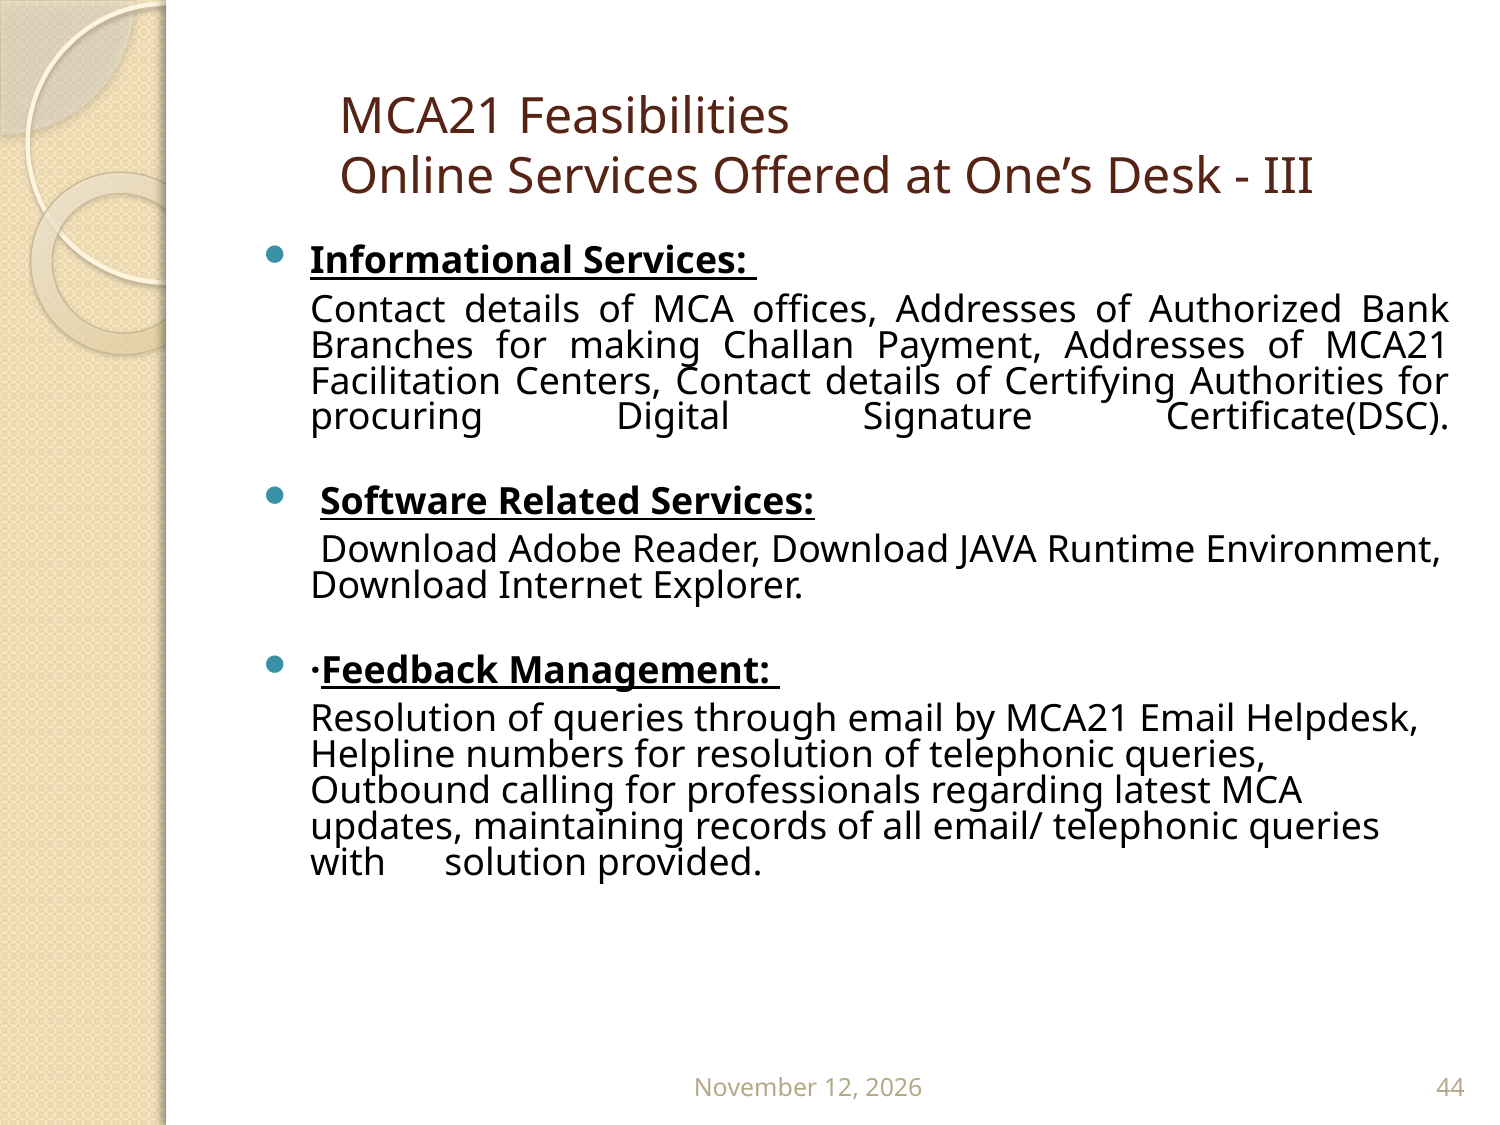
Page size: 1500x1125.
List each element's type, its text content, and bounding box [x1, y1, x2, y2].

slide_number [587, 1034, 938, 1113]
slide_number 44 [1413, 1034, 1488, 1113]
list Informational Services: Contact details of MCA offices, Addresses of Authorized Bank Branches for making Challan Payment, Addresses of MCA21 Facilitation Centers, Contact details of Certifying Authorities for procuring Digital Signature Certificate(DSC). Software Related Services: Download Adobe Reader, Download JAVA Runtime Environment, Download Internet Explorer. ·Feedback Management: Resolution of queries through email by MCA21 Email Helpdesk, Helpline numbers for resolution of telephonic queries, Outbound calling for professionals regarding latest MCA updates, maintaining records of all email/ telephonic queries with solution provided. [235, 237, 1466, 1025]
title MCA21 Feasibilities Online Services Offered at One’s Desk - III [324, 50, 1425, 237]
